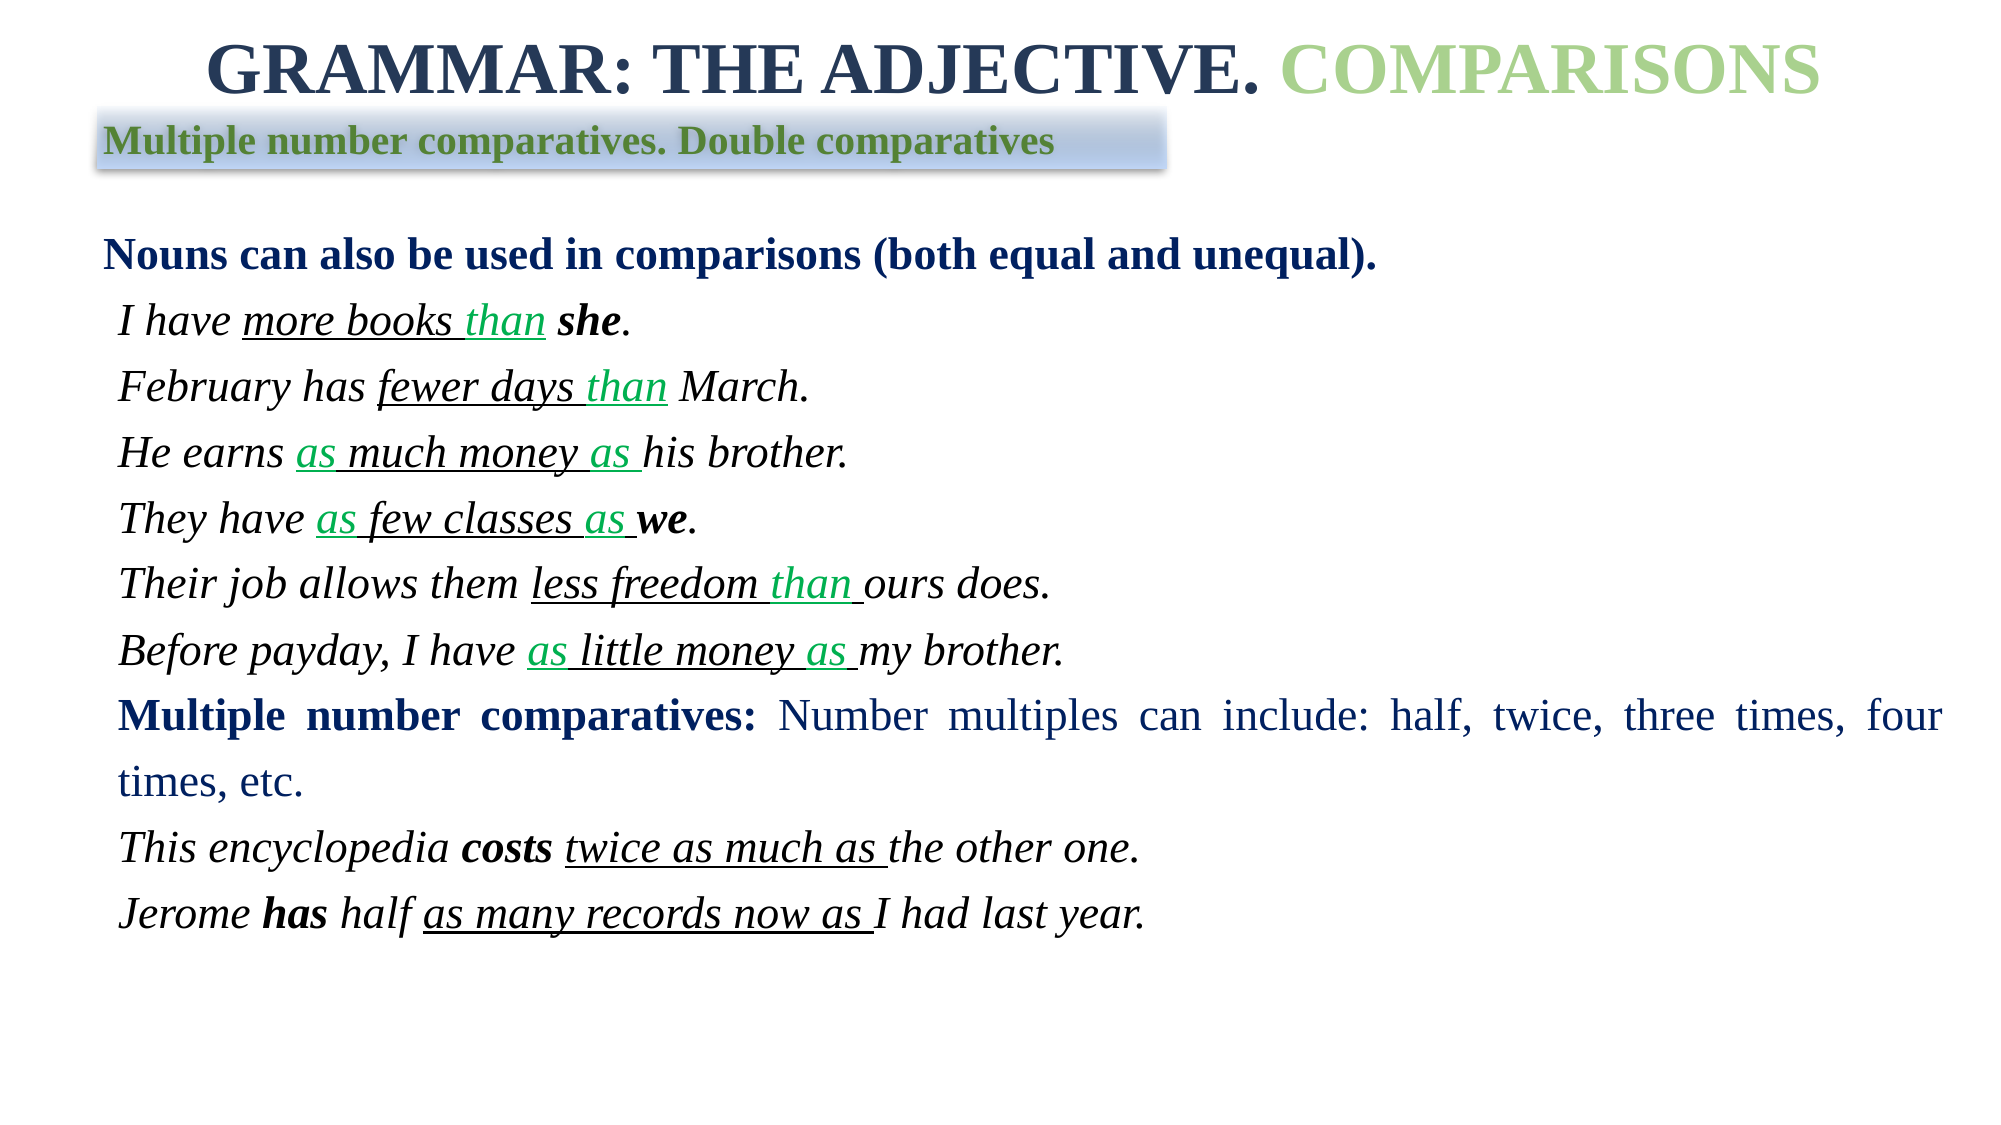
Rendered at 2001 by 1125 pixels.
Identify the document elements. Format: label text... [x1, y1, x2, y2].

text_box Multiple number comparatives. Double comparatives [97, 106, 1167, 169]
text_box Nouns can also be used in comparisons (both equal and unequal). I have more books than she. February has fewer days than March. He earns as much money as his brother. They have as few classes as we. Their job allows them less freedom than ours does. Before payday, I have as little money as my brother. Multiple number comparatives: Number multiples can include: half, twice, three times, four times, etc. This encyclopedia costs twice as much as the other one. Jerome has half as many records now as I had last year. [97, 206, 1950, 1037]
text_box Grammar: the adjective. COMPARISONS [199, 15, 1907, 123]
